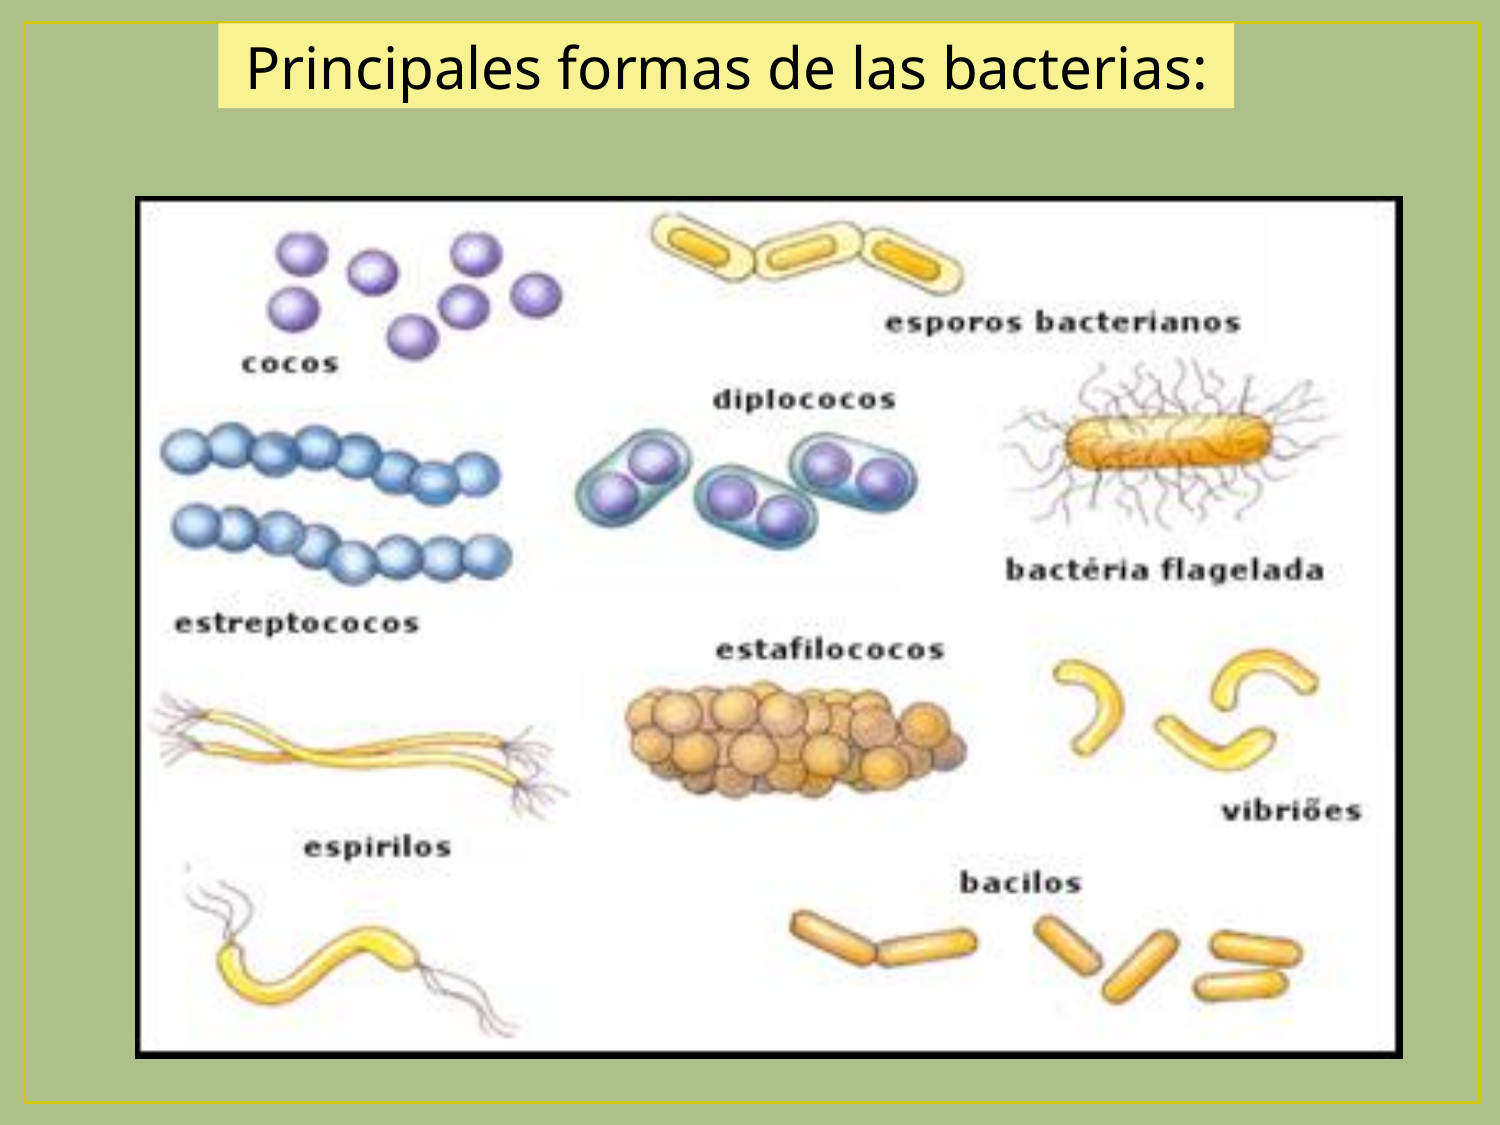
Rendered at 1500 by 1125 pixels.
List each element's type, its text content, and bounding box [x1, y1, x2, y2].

picture [135, 195, 1404, 1059]
text_box Principales formas de las bacterias: [218, 23, 1235, 109]
